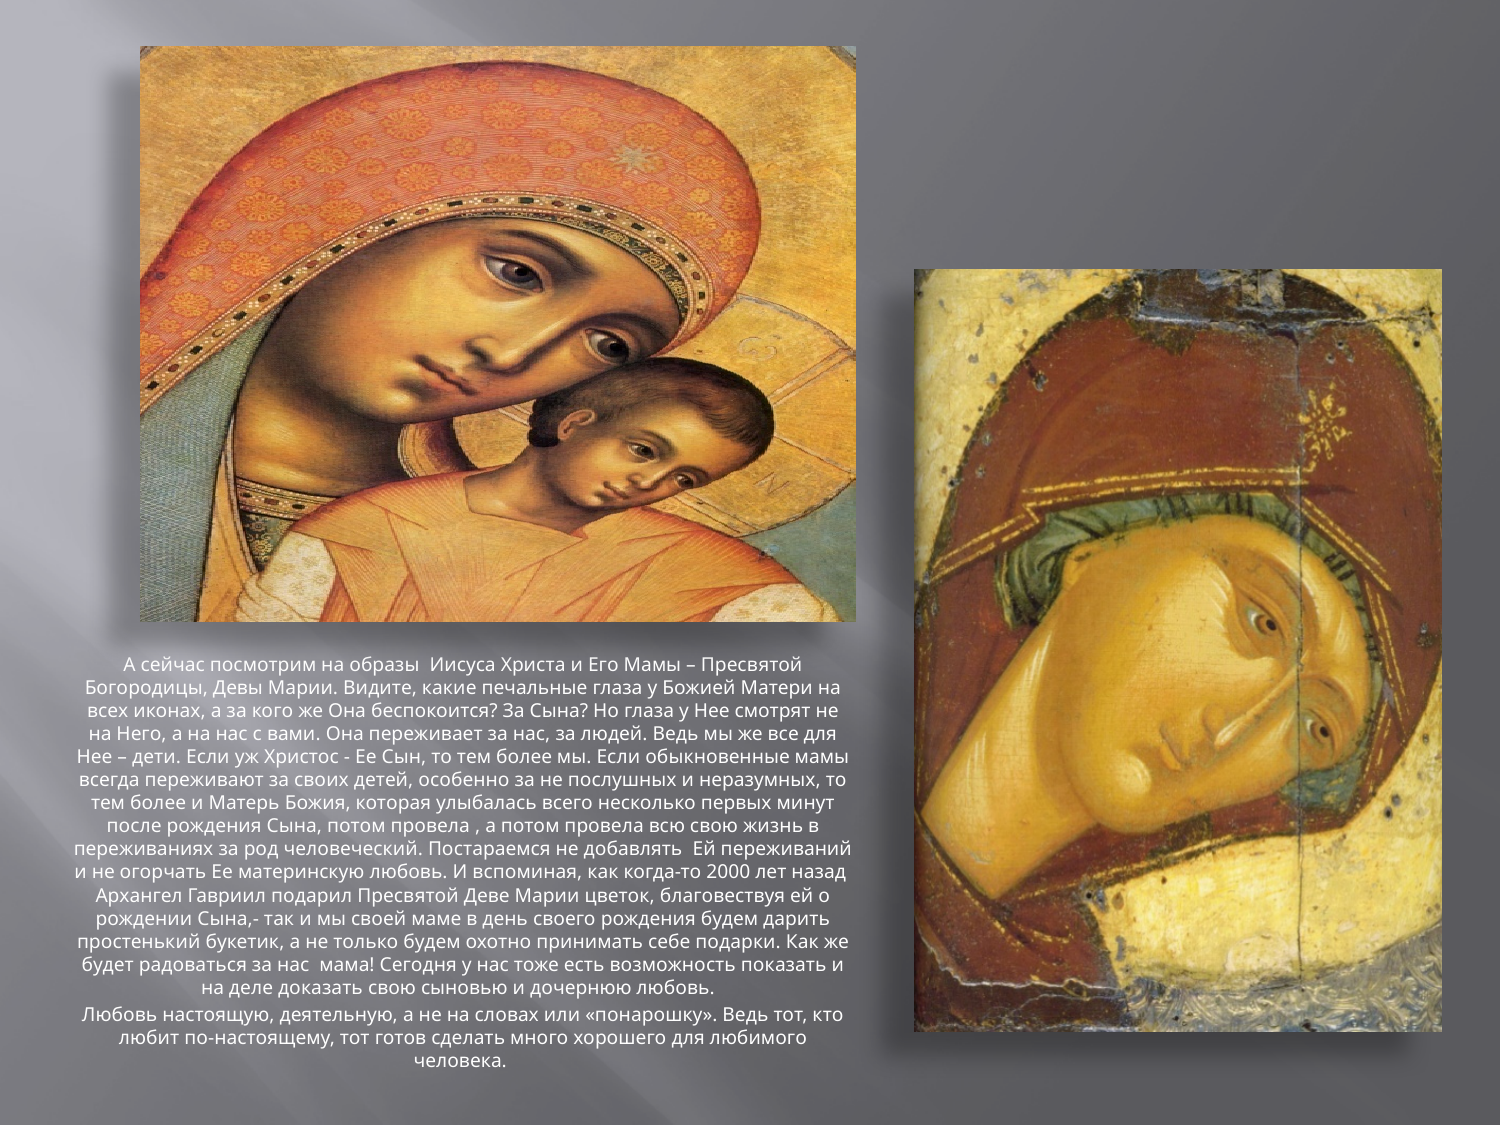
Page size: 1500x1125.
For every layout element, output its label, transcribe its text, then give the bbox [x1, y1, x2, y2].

list А сейчас посмотрим на образы Иисуса Христа и Его Мамы – Пресвятой Богородицы, Девы Марии. Видите, какие печальные глаза у Божией Матери на всех иконах, а за кого же Она беспокоится? За Сына? Но глаза у Нее смотрят не на Него, а на нас с вами. Она переживает за нас, за людей. Ведь мы же все для Нее – дети. Если уж Христос - Ее Сын, то тем более мы. Если обыкновенные мамы всегда переживают за своих детей, особенно за не послушных и неразумных, то тем более и Матерь Божия, которая улыбалась всего несколько первых минут после рождения Сына, потом провела , а потом провела всю свою жизнь в переживаниях за род человеческий. Постараемся не добавлять Ей переживаний и не огорчать Ее материнскую любовь. И вспоминая, как когда-то 2000 лет назад Архангел Гавриил подарил Пресвятой Деве Марии цветок, благовествуя ей о рождении Сына,- так и мы своей маме в день своего рождения будем дарить простенький букетик, а не только будем охотно принимать себе подарки. Как же будет радоваться за нас мама! Сегодня у нас тоже есть возможность показать и на деле доказать свою сыновью и дочернюю любовь. Любовь настоящую, деятельную, а не на словах или «понарошку». Ведь тот, кто любит по-настоящему, тот готов сделать много хорошего для любимого человека. [58, 644, 868, 1090]
picture [140, 46, 856, 622]
picture [913, 269, 1442, 1032]
